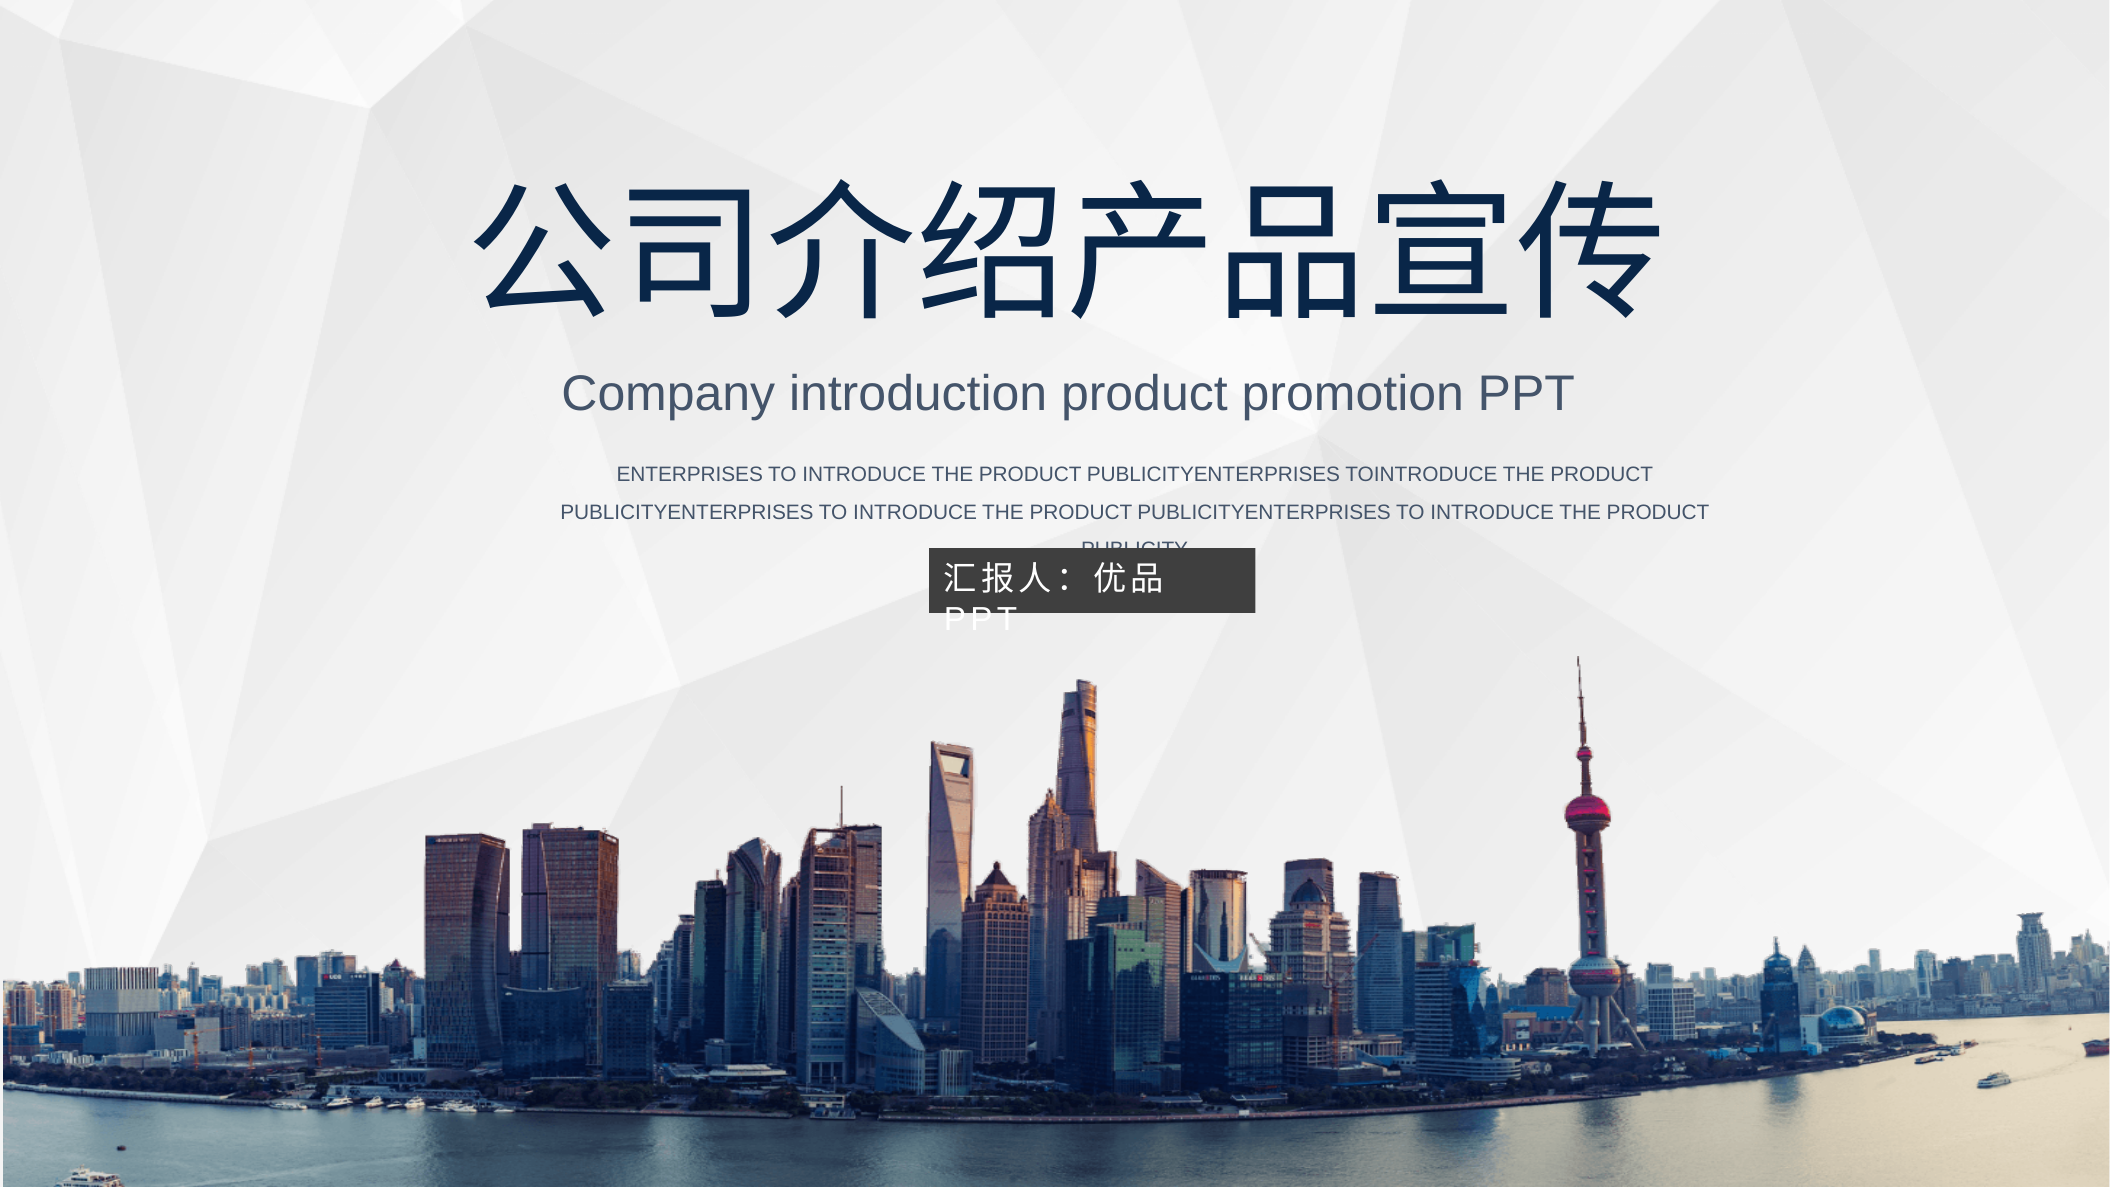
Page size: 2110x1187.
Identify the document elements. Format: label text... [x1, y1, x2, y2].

picture [0, 0, 2110, 1187]
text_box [929, 548, 1256, 647]
text_box 公司介绍产品宣传 [393, 148, 1740, 330]
